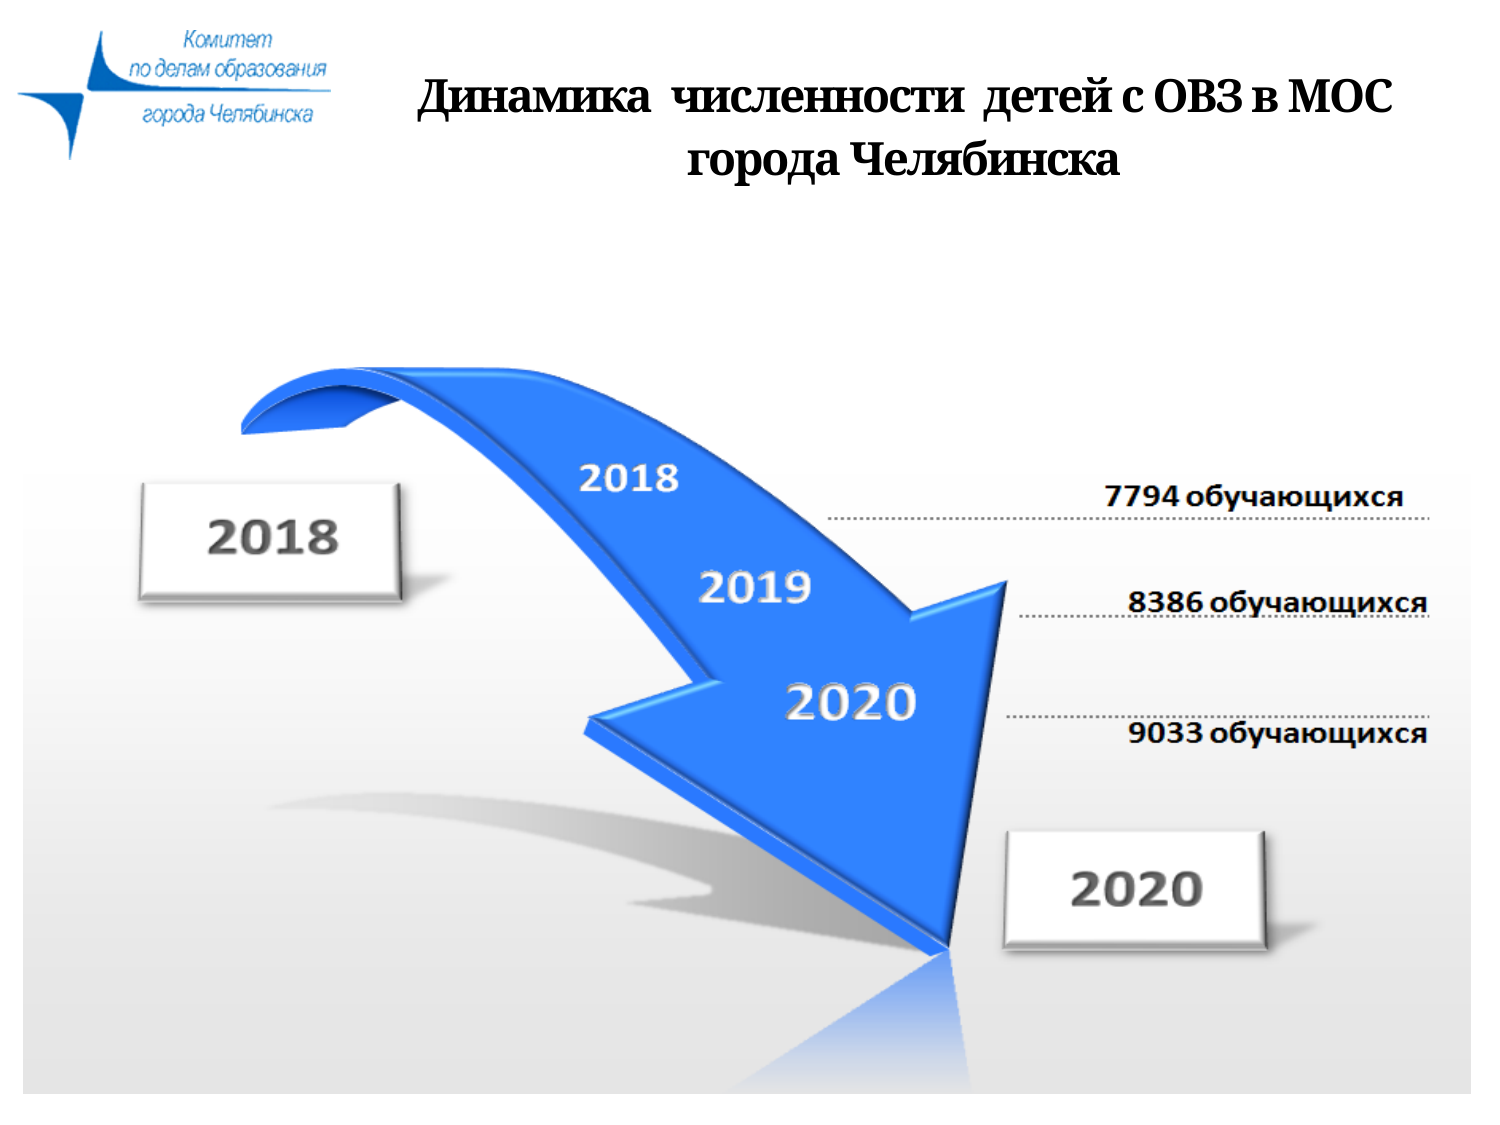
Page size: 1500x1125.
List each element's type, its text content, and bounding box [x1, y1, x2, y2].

picture [17, 30, 331, 160]
title Динамика численности детей с ОВЗ в МОС города Челябинска [383, 30, 1425, 197]
picture [23, 238, 1471, 1094]
